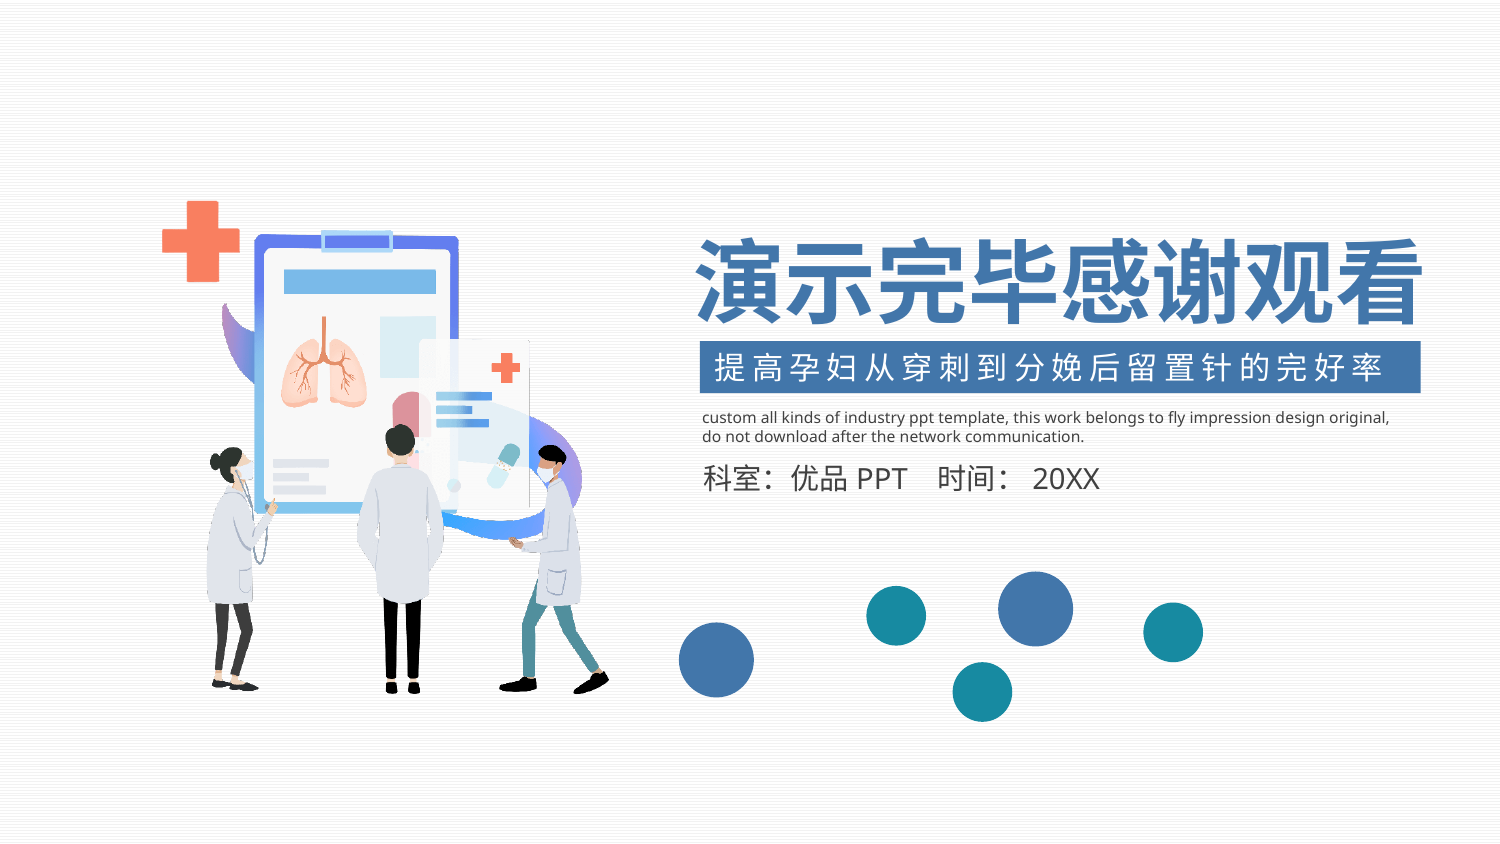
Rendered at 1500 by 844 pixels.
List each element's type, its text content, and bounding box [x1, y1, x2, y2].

text_box custom all kinds of industry ppt template, this work belongs to fly impression design original, do not download after the network communication. [687, 400, 1421, 453]
text_box [865, 584, 928, 647]
text_box [677, 621, 755, 699]
text_box 提高孕妇从穿刺到分娩后留置针的完好率 [699, 341, 1421, 394]
text_box [951, 661, 1014, 723]
text_box 科室：优品PPT 时间：20XX [688, 453, 1203, 503]
picture [48, 137, 674, 763]
text_box [1142, 601, 1205, 664]
text_box 演示完毕感谢观看 [678, 217, 1443, 343]
text_box [997, 570, 1075, 648]
